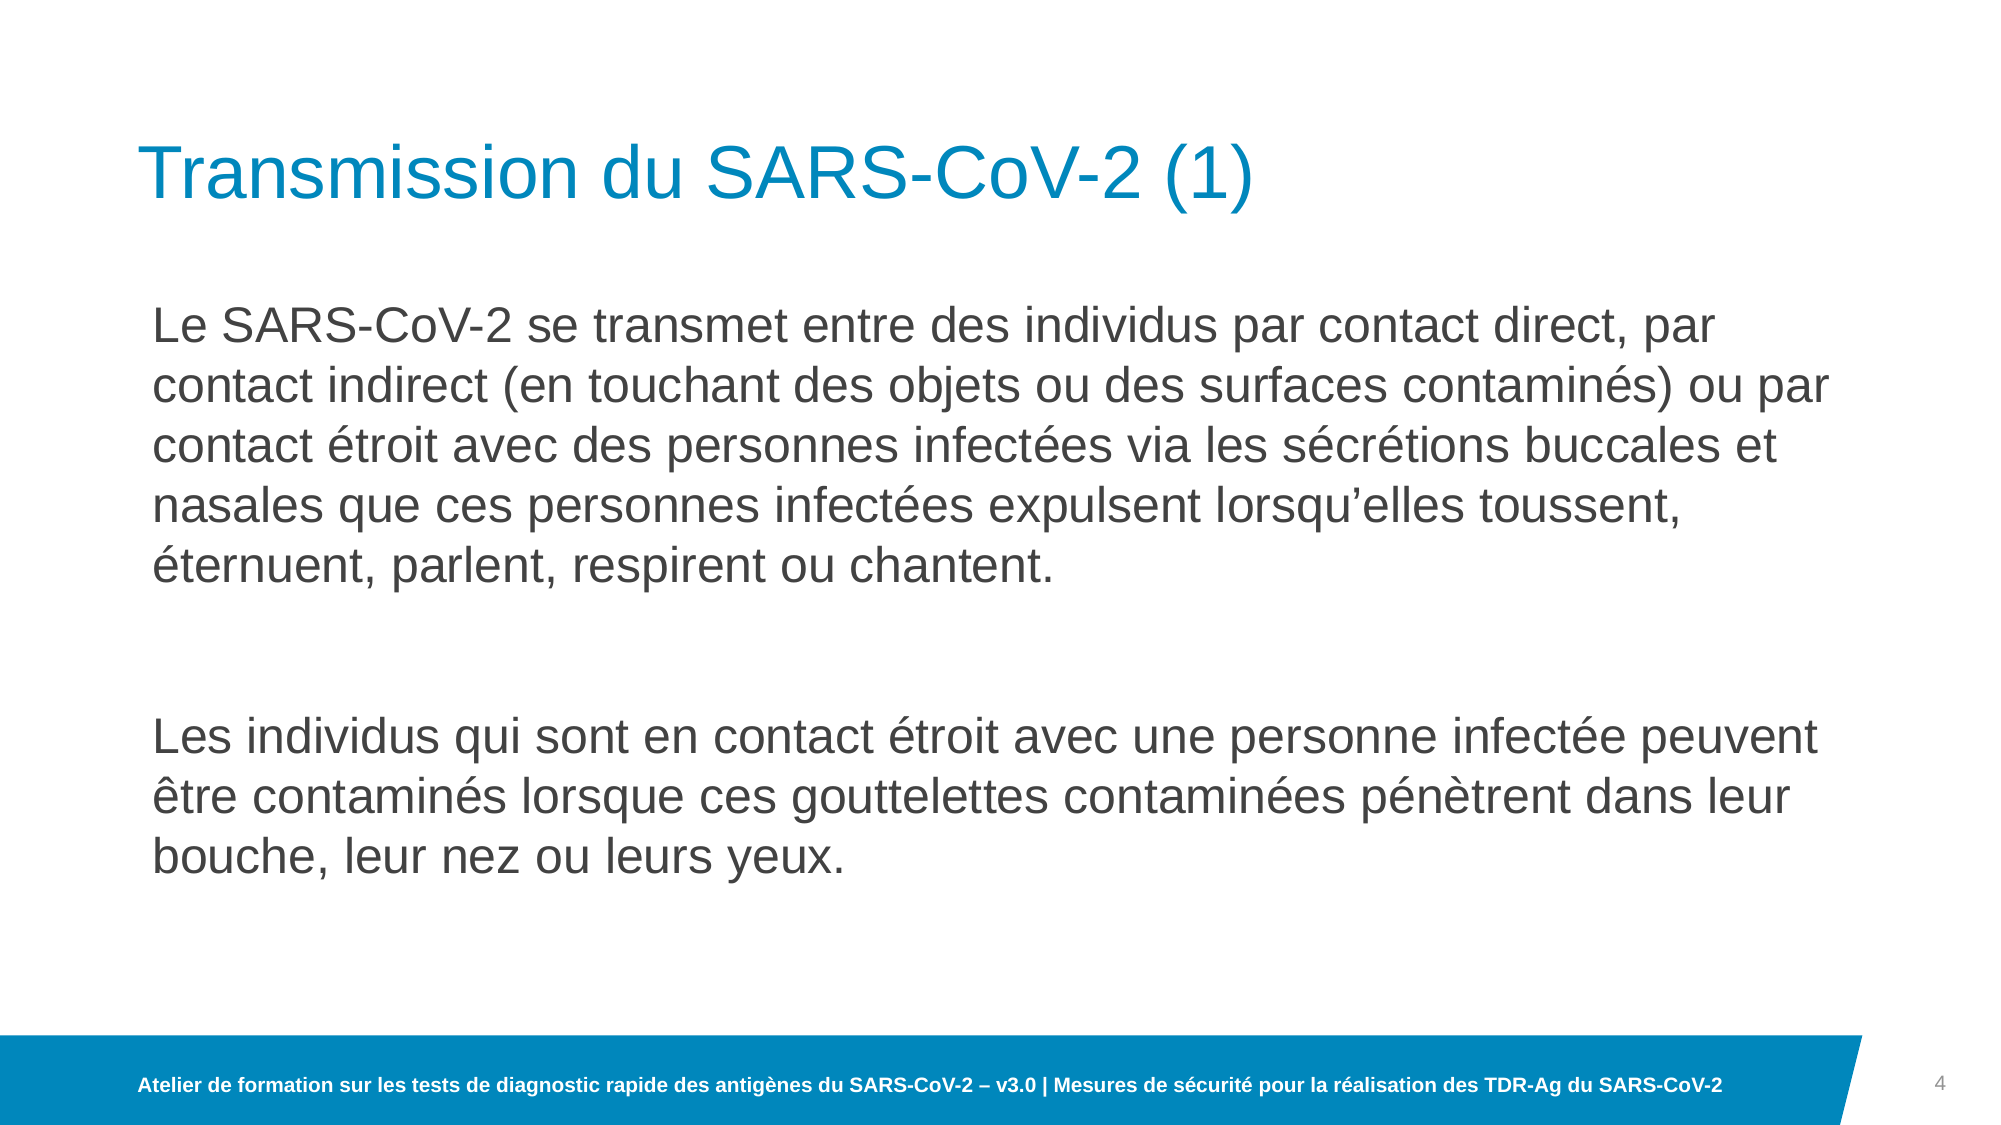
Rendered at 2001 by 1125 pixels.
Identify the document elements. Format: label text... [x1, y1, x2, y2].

title Transmission du SARS-CoV-2 (1) [137, 59, 1863, 215]
slide_number 4 [1862, 1035, 1947, 1125]
list Le SARS-CoV-2 se transmet entre des individus par contact direct, par contact indirect (en touchant des objets ou des surfaces contaminés) ou par contact étroit avec des personnes infectées via les sécrétions buccales et nasales que ces personnes infectées expulsent lorsqu’elles toussent, éternuent, parlent, respirent ou chantent. Les individus qui sont en contact étroit avec une personne infectée peuvent être contaminés lorsque ces gouttelettes contaminées pénètrent dans leur bouche, leur nez ou leurs yeux. [137, 284, 1863, 1014]
footer Atelier de formation sur les tests de diagnostic rapide des antigènes du SARS-CoV-2 – v3.0 | Mesures de sécurité pour la réalisation des TDR-Ag du SARS-CoV-2 [137, 1042, 1762, 1125]
